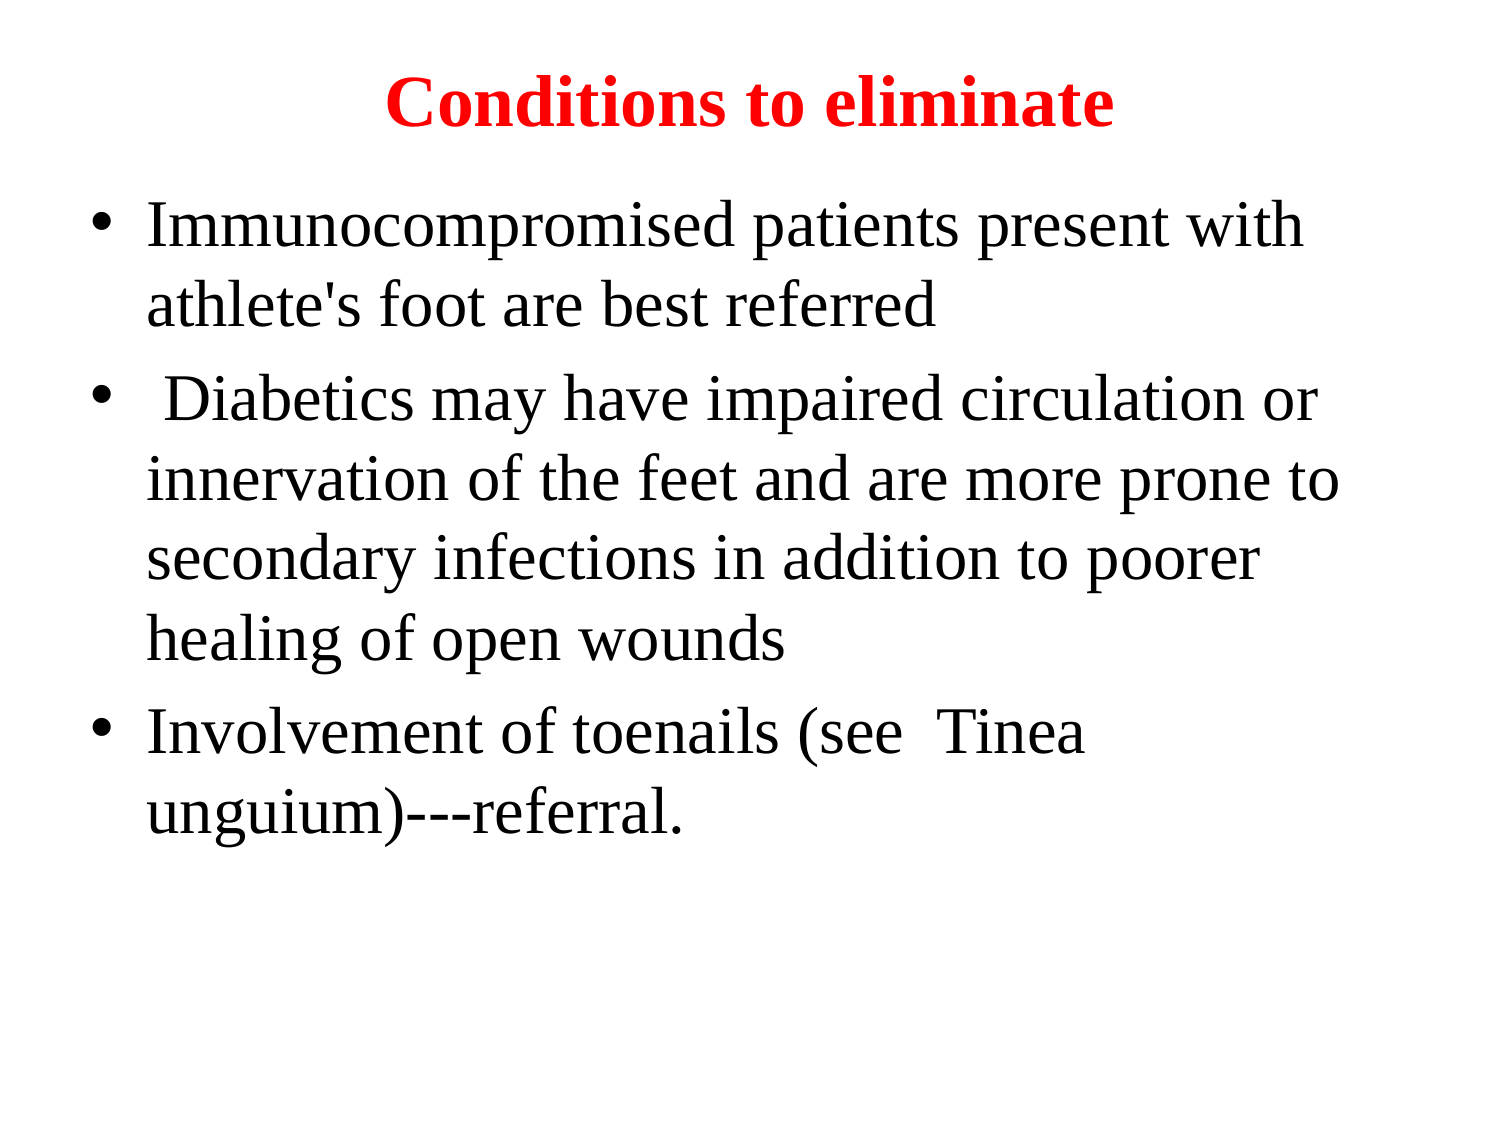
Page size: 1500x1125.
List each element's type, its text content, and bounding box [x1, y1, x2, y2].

list Immunocompromised patients present with athlete's foot are best referred Diabetics may have impaired circulation or innervation of the feet and are more prone to secondary infections in addition to poorer healing of open wounds Involvement of toenails (see Tinea unguium)---referral. [75, 172, 1425, 1005]
title Conditions to eliminate [75, 45, 1425, 149]
